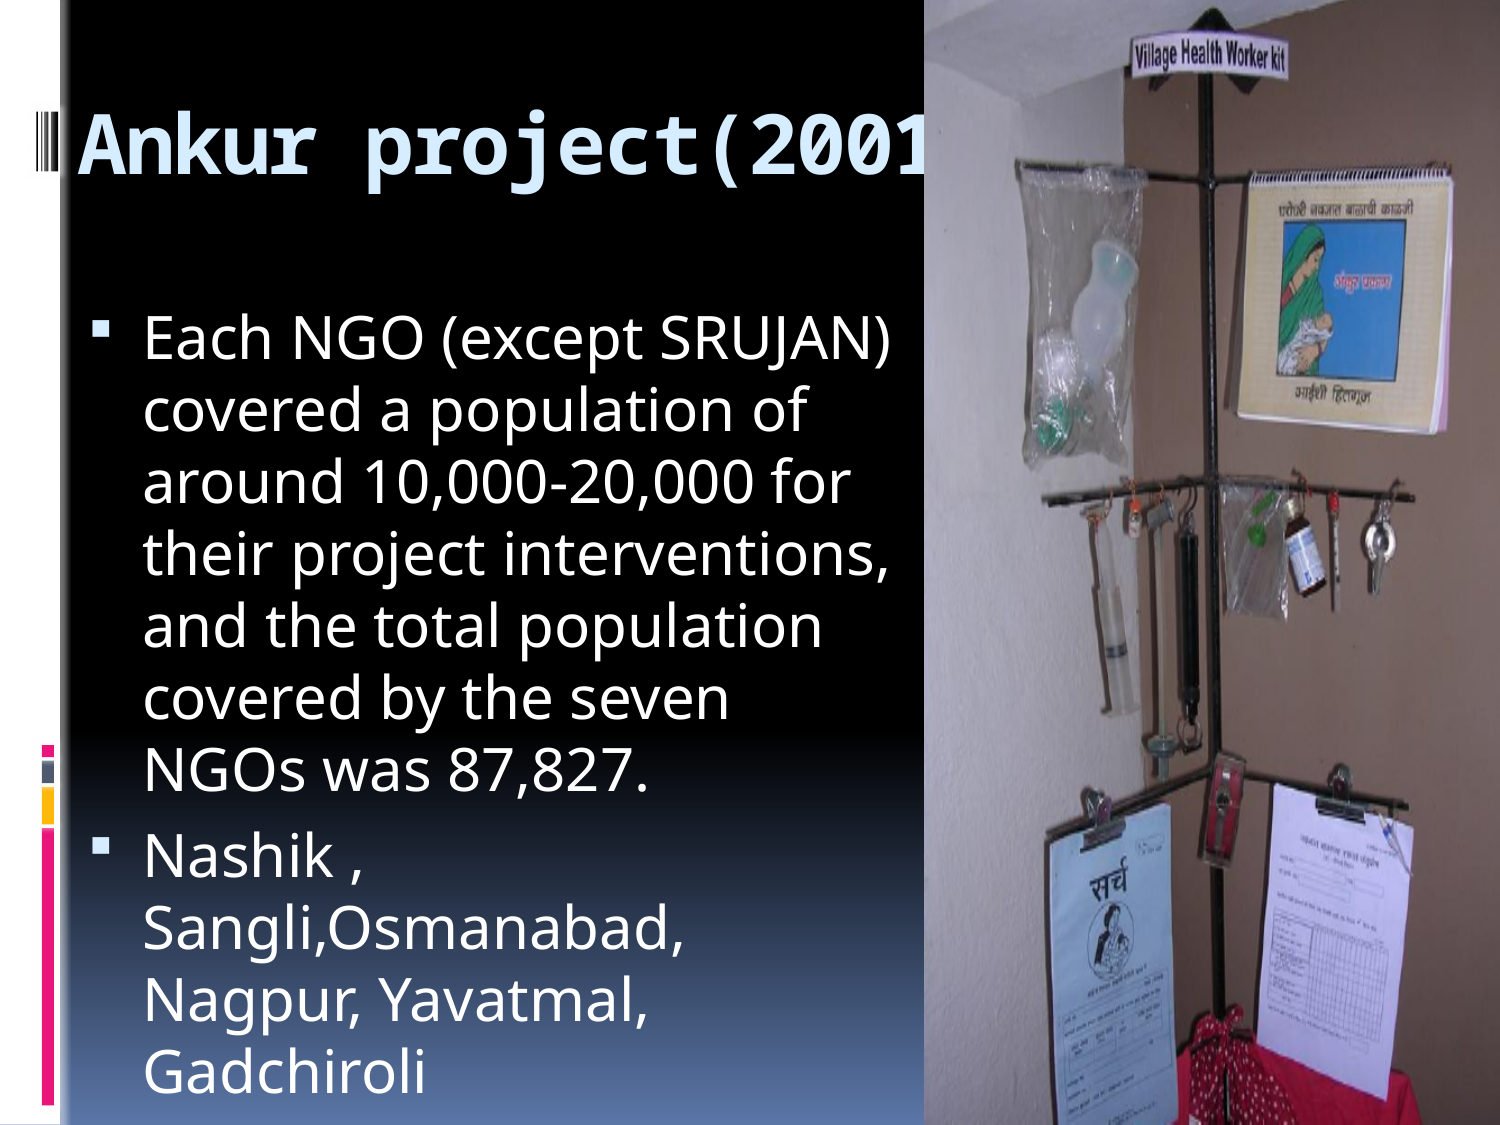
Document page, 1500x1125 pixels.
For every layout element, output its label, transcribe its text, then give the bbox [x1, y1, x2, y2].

picture [924, 0, 1500, 1125]
list Each NGO (except SRUJAN) covered a population of around 10,000-20,000 for their project interventions, and the total population covered by the seven NGOs was 87,827. Nashik , Sangli,Osmanabad, Nagpur, Yavatmal, Gadchiroli [62, 292, 913, 1125]
title Ankur project(2001) [62, 83, 917, 234]
